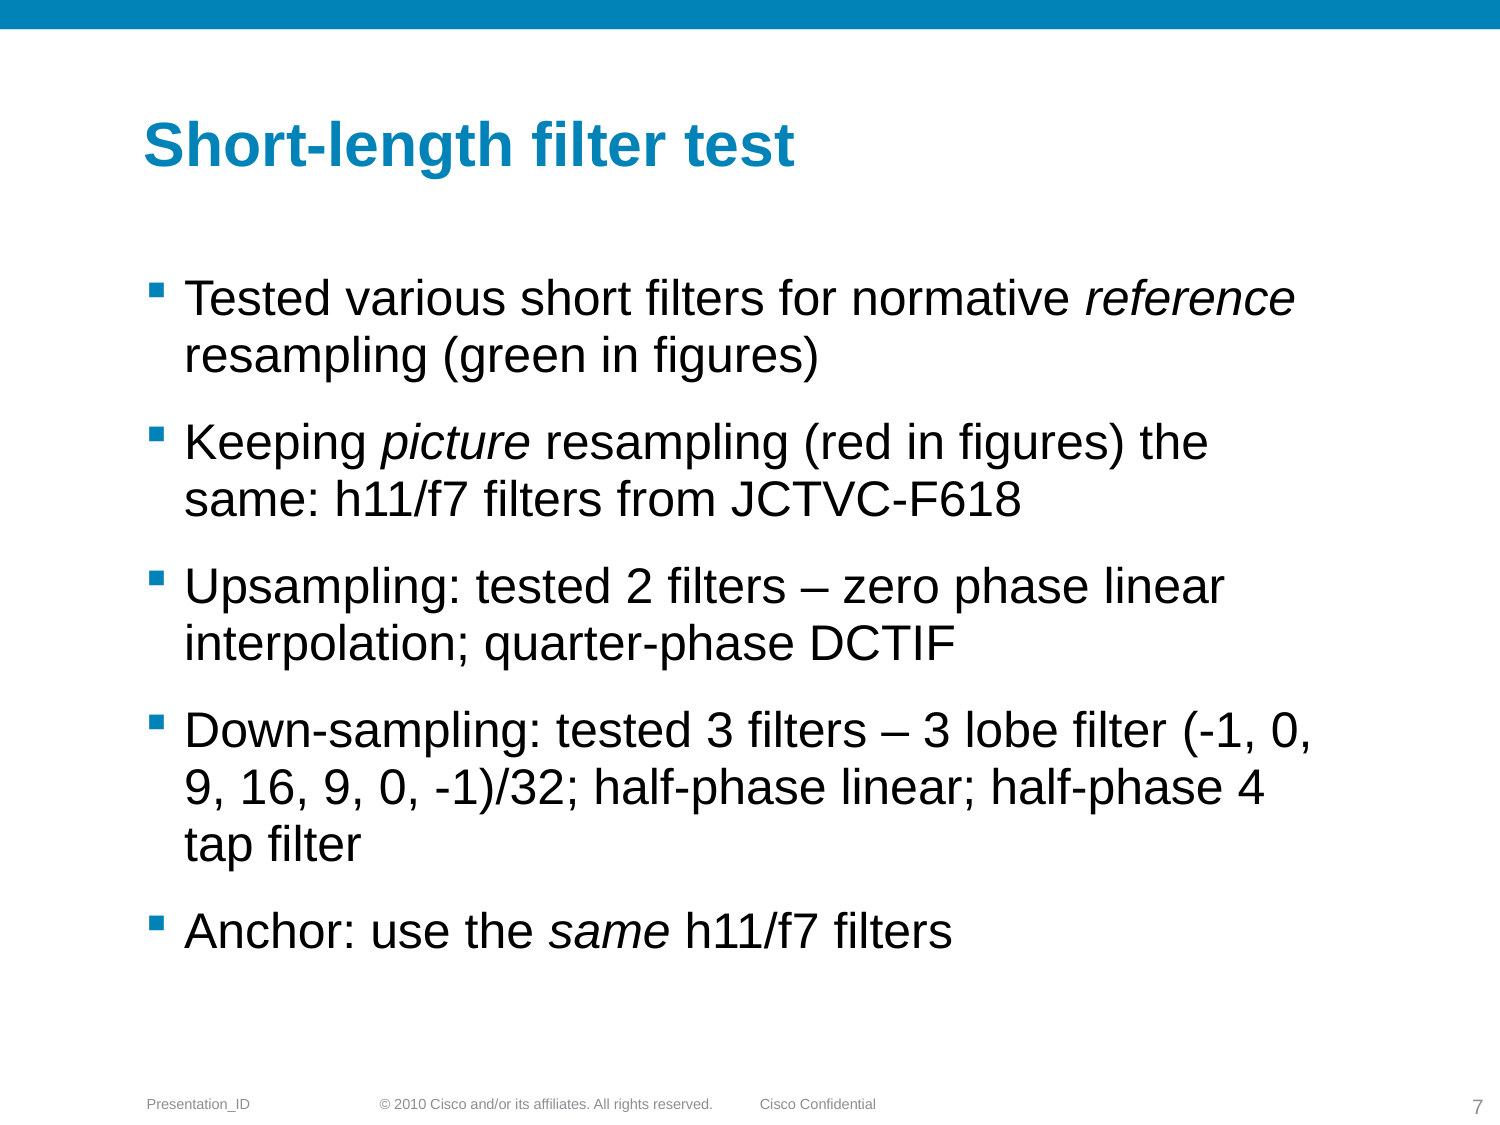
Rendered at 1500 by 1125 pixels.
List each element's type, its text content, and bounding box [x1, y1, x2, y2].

title Short-length filter test [130, 50, 1350, 188]
list Tested various short filters for normative reference resampling (green in figures) Keeping picture resampling (red in figures) the same: h11/f7 filters from JCTVC-F618 Upsampling: tested 2 filters – zero phase linear interpolation; quarter-phase DCTIF Down-sampling: tested 3 filters – 3 lobe filter (-1, 0, 9, 16, 9, 0, -1)/32; half-phase linear; half-phase 4 tap filter Anchor: use the same h11/f7 filters [130, 262, 1350, 1005]
